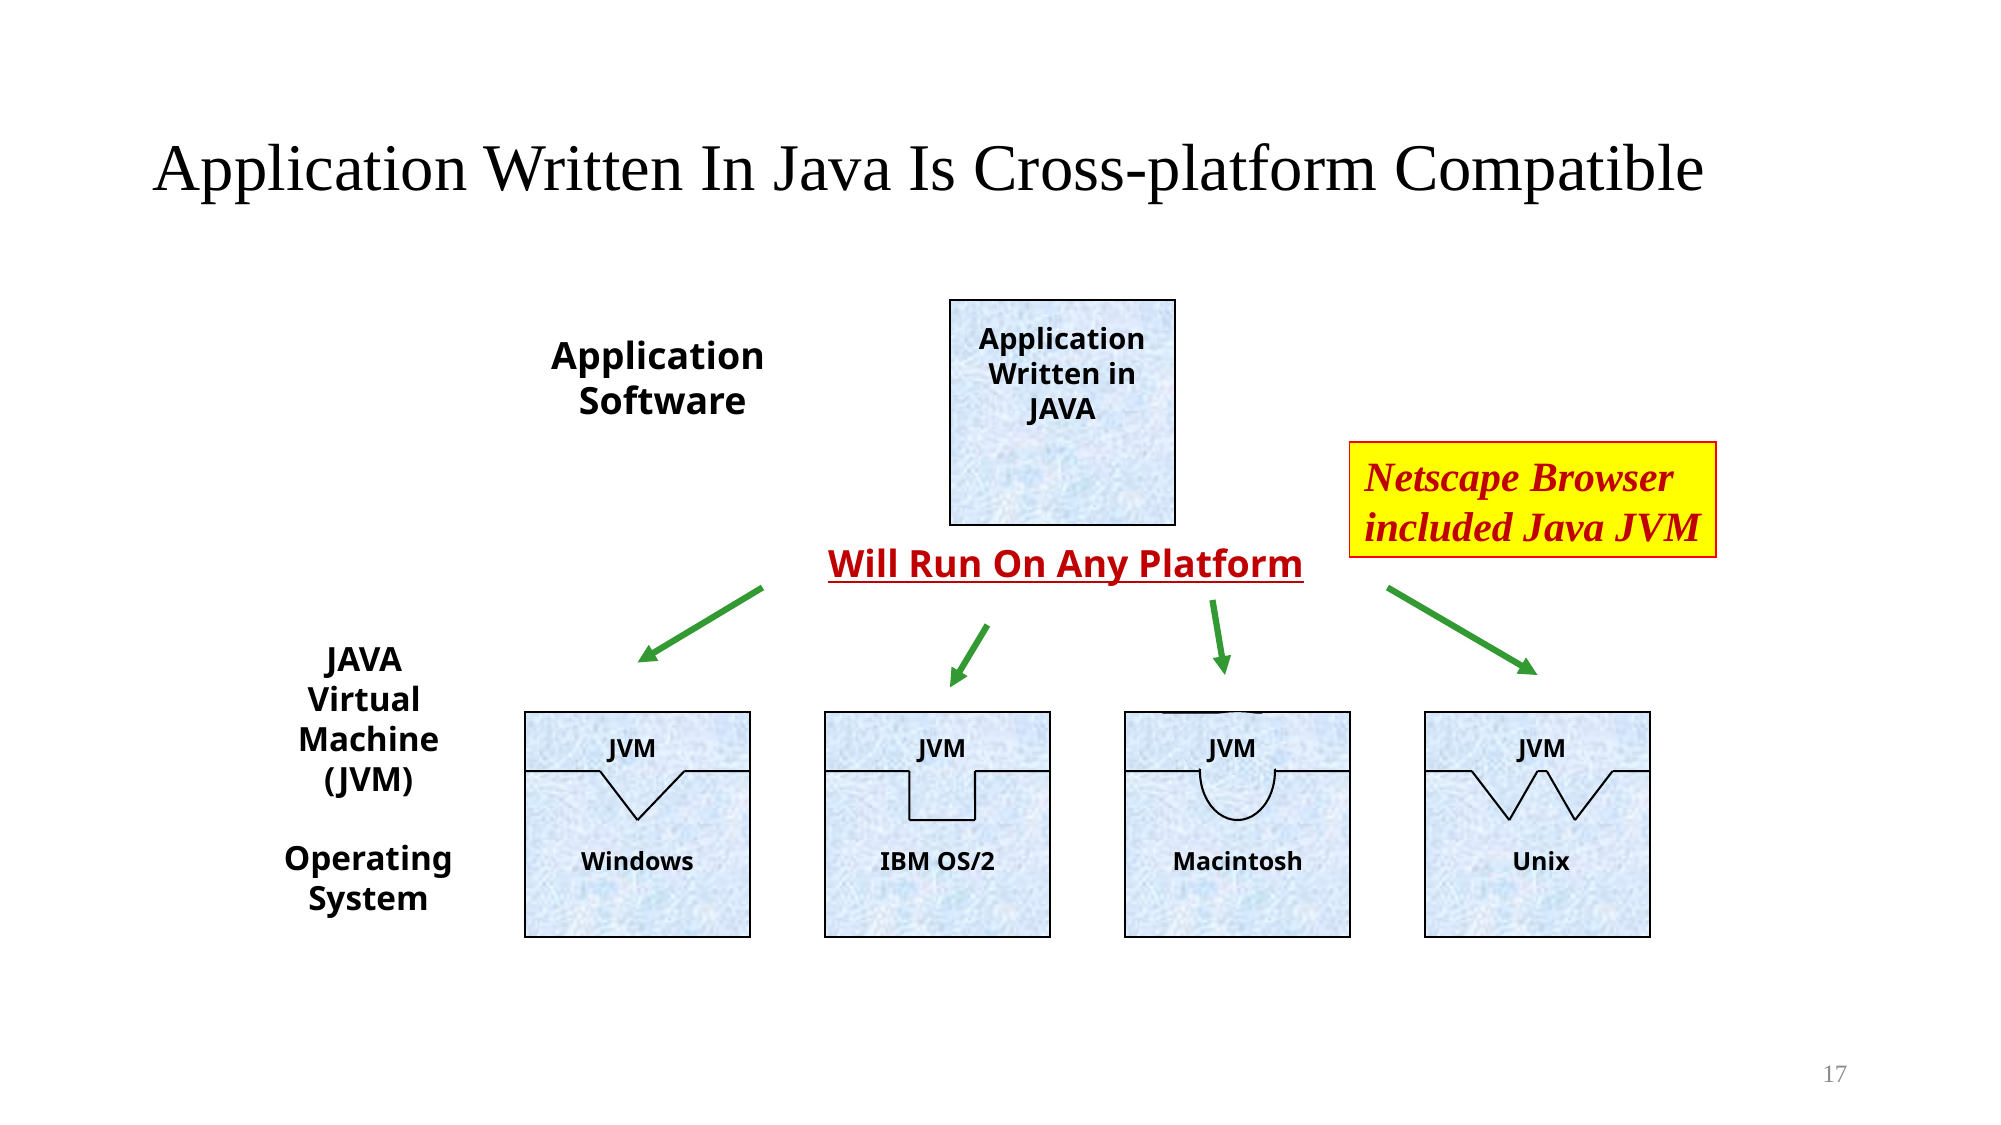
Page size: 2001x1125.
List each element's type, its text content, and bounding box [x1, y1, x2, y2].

text_box [1199, 770, 1275, 821]
text_box [1387, 587, 1538, 676]
text_box Macintosh [1157, 837, 1319, 883]
text_box Operating System [249, 845, 488, 925]
text_box [1124, 712, 1350, 938]
title Application Written In Java Is Cross-platform Compatible [137, 59, 1863, 278]
text_box [1175, 712, 1301, 775]
text_box JVM [1193, 725, 1272, 770]
text_box Netscape Browser included Java JVM [1349, 442, 1717, 558]
text_box Will Run On Any Platform [813, 532, 1319, 593]
slide_number 17 [1412, 1042, 1863, 1103]
text_box [949, 433, 1175, 525]
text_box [824, 712, 1050, 938]
text_box [637, 587, 763, 663]
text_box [1424, 712, 1650, 938]
text_box [1212, 599, 1230, 676]
text_box JAVA Virtual Machine (JVM) [249, 630, 488, 845]
text_box Application Software [536, 325, 790, 430]
text_box Application Written in JAVA [937, 278, 1188, 433]
text_box [949, 624, 988, 688]
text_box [524, 712, 750, 938]
